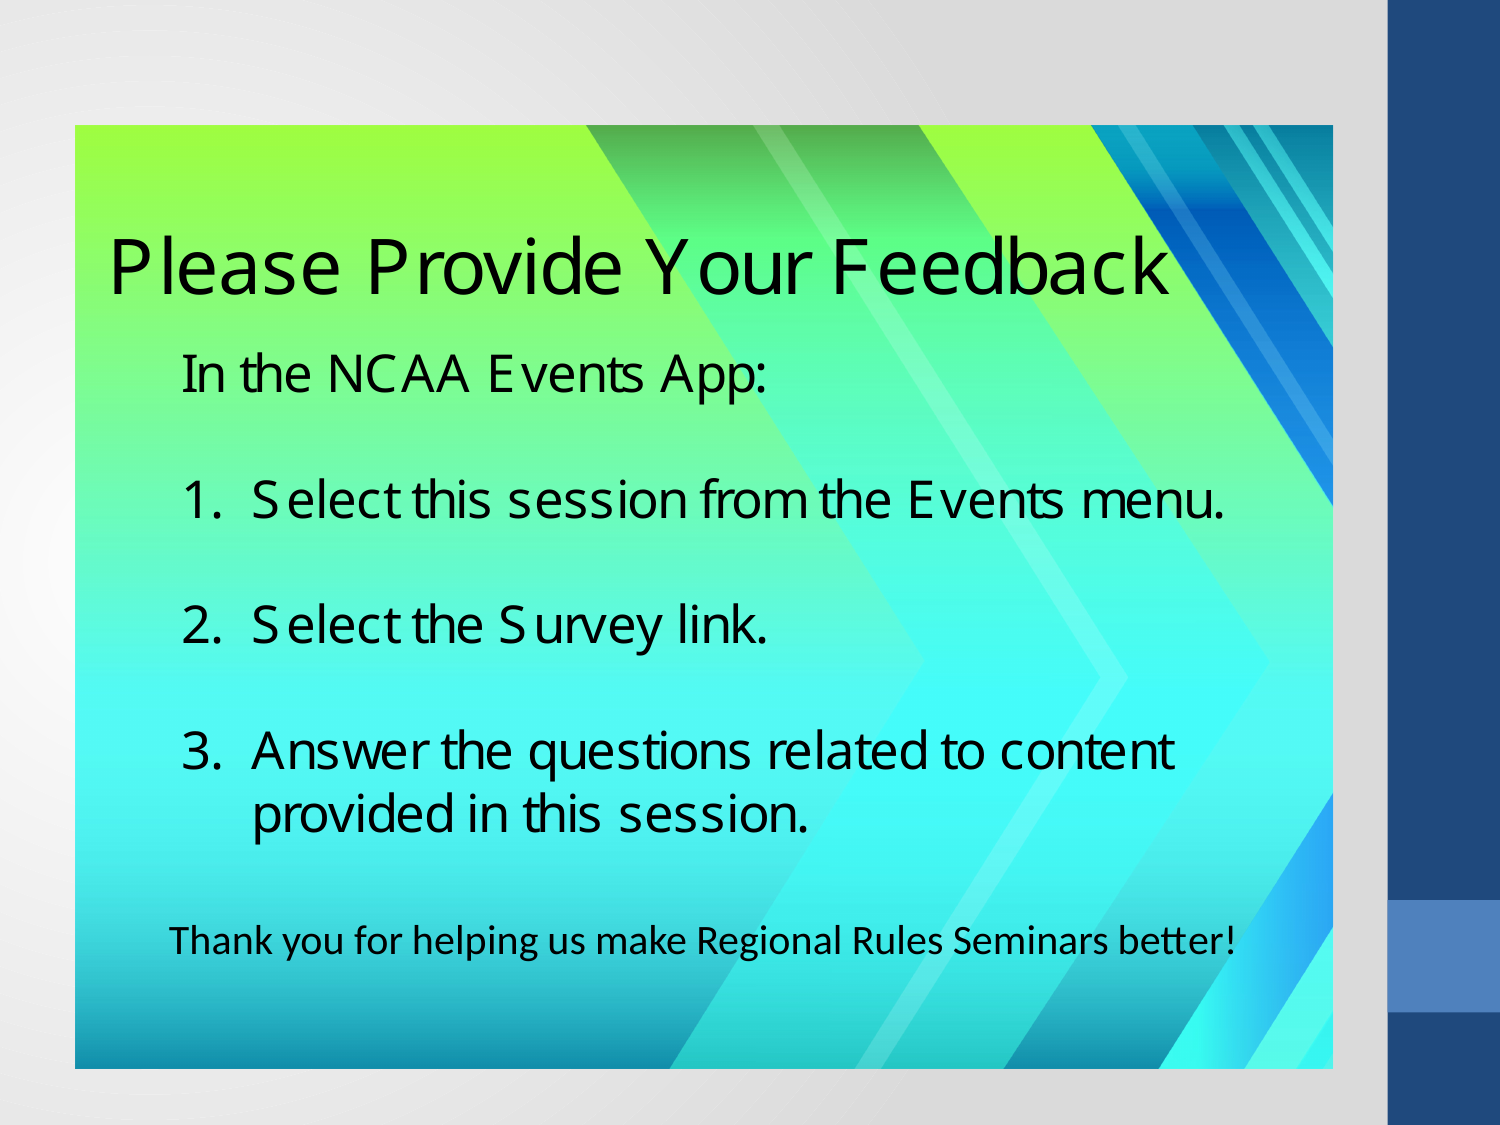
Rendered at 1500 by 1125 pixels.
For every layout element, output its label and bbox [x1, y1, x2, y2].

text_box [74, 124, 1334, 1069]
